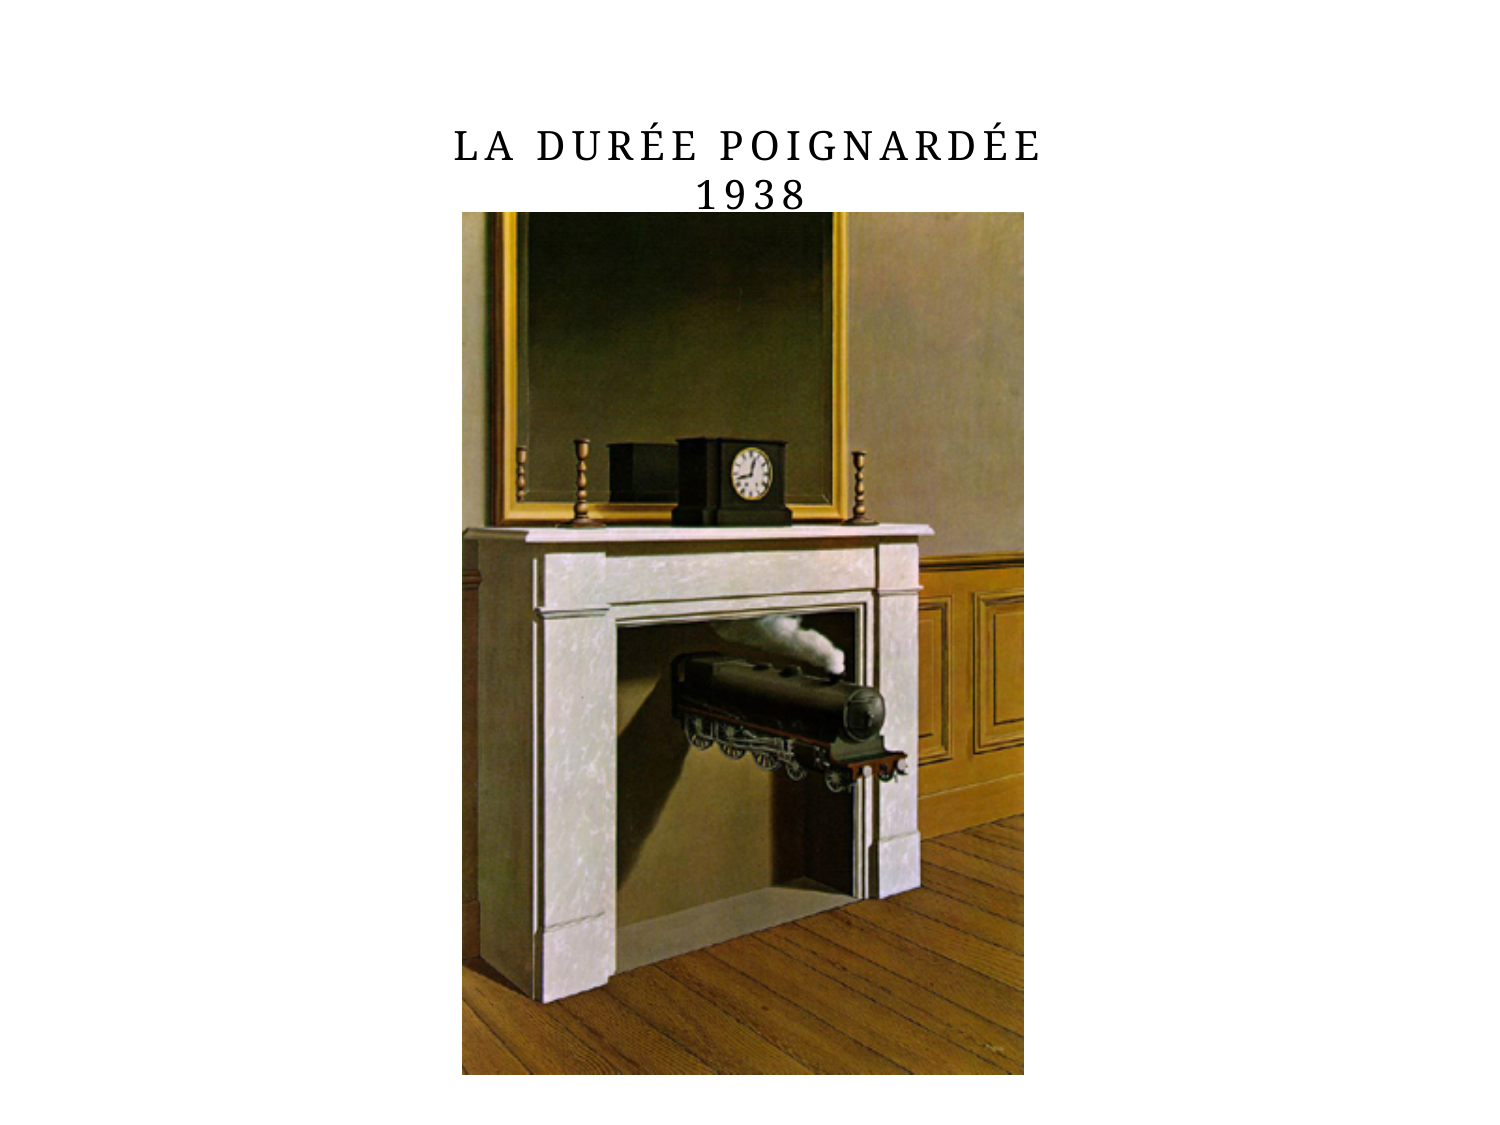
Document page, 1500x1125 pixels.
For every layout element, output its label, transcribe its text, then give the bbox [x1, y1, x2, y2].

title La Durée Poignardée 1938 [225, 112, 1275, 225]
picture [462, 212, 1024, 1076]
